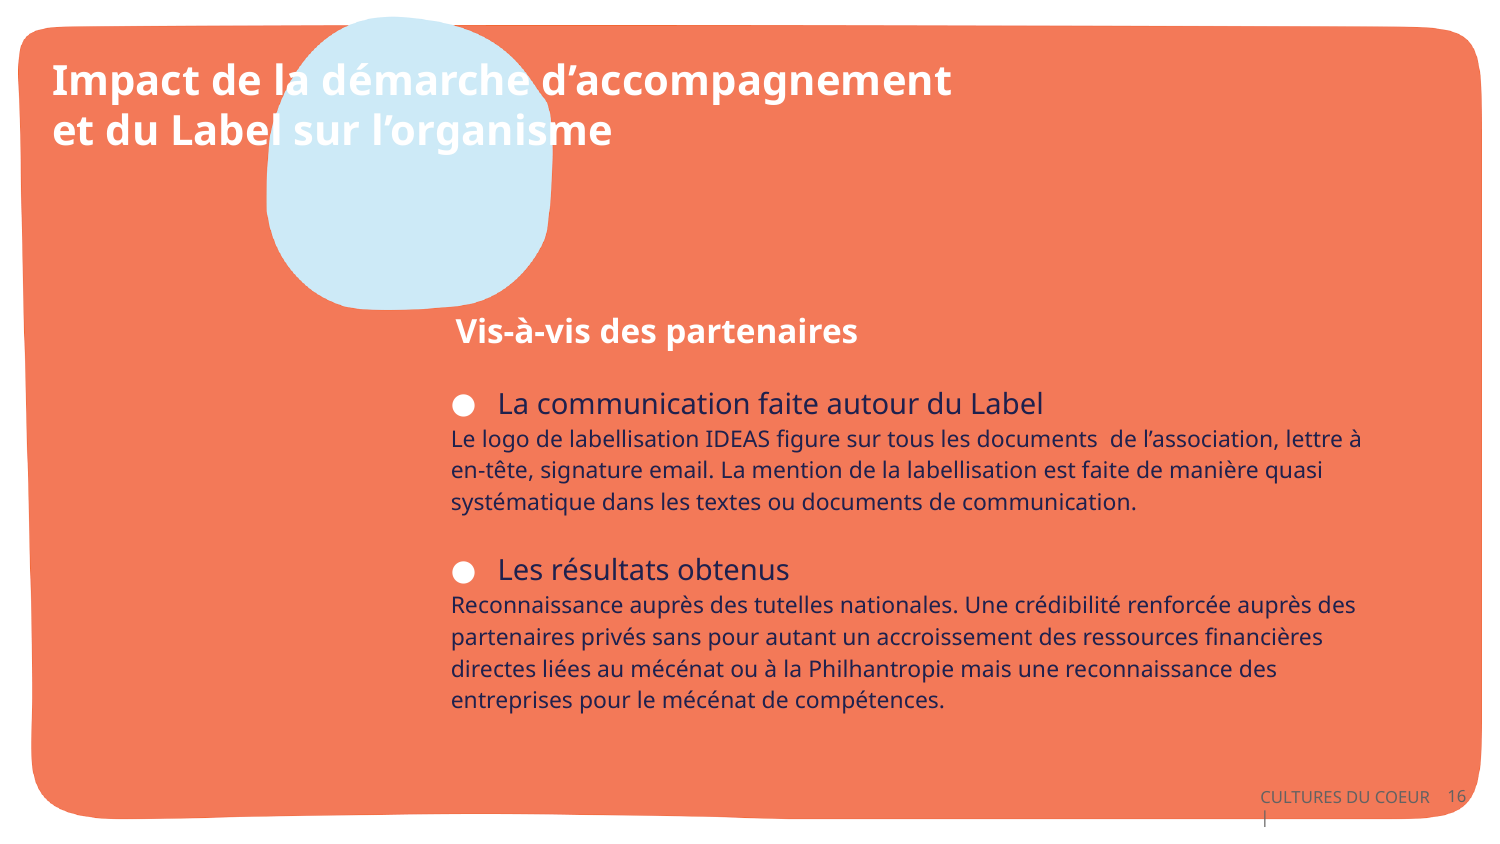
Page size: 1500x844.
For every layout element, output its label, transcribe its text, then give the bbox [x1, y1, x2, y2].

list La communication faite autour du Label Le logo de labellisation IDEAS figure sur tous les documents de l’association, lettre à en-tête, signature email. La mention de la labellisation est faite de manière quasi systématique dans les textes ou documents de communication. Les résultats obtenus Reconnaissance auprès des tutelles nationales. Une crédibilité renforcée auprès des partenaires privés sans pour autant un accroissement des ressources financières directes liées au mécénat ou à la Philhantropie mais une reconnaissance des entreprises pour le mécénat de compétences. [435, 364, 1394, 743]
slide_number 16 [1391, 764, 1482, 830]
picture [0, 0, 1500, 844]
title Impact de la démarche d’accompagnement et du Label sur l’organisme [37, 38, 973, 184]
subtitle Vis-à-vis des partenaires [440, 288, 1394, 381]
